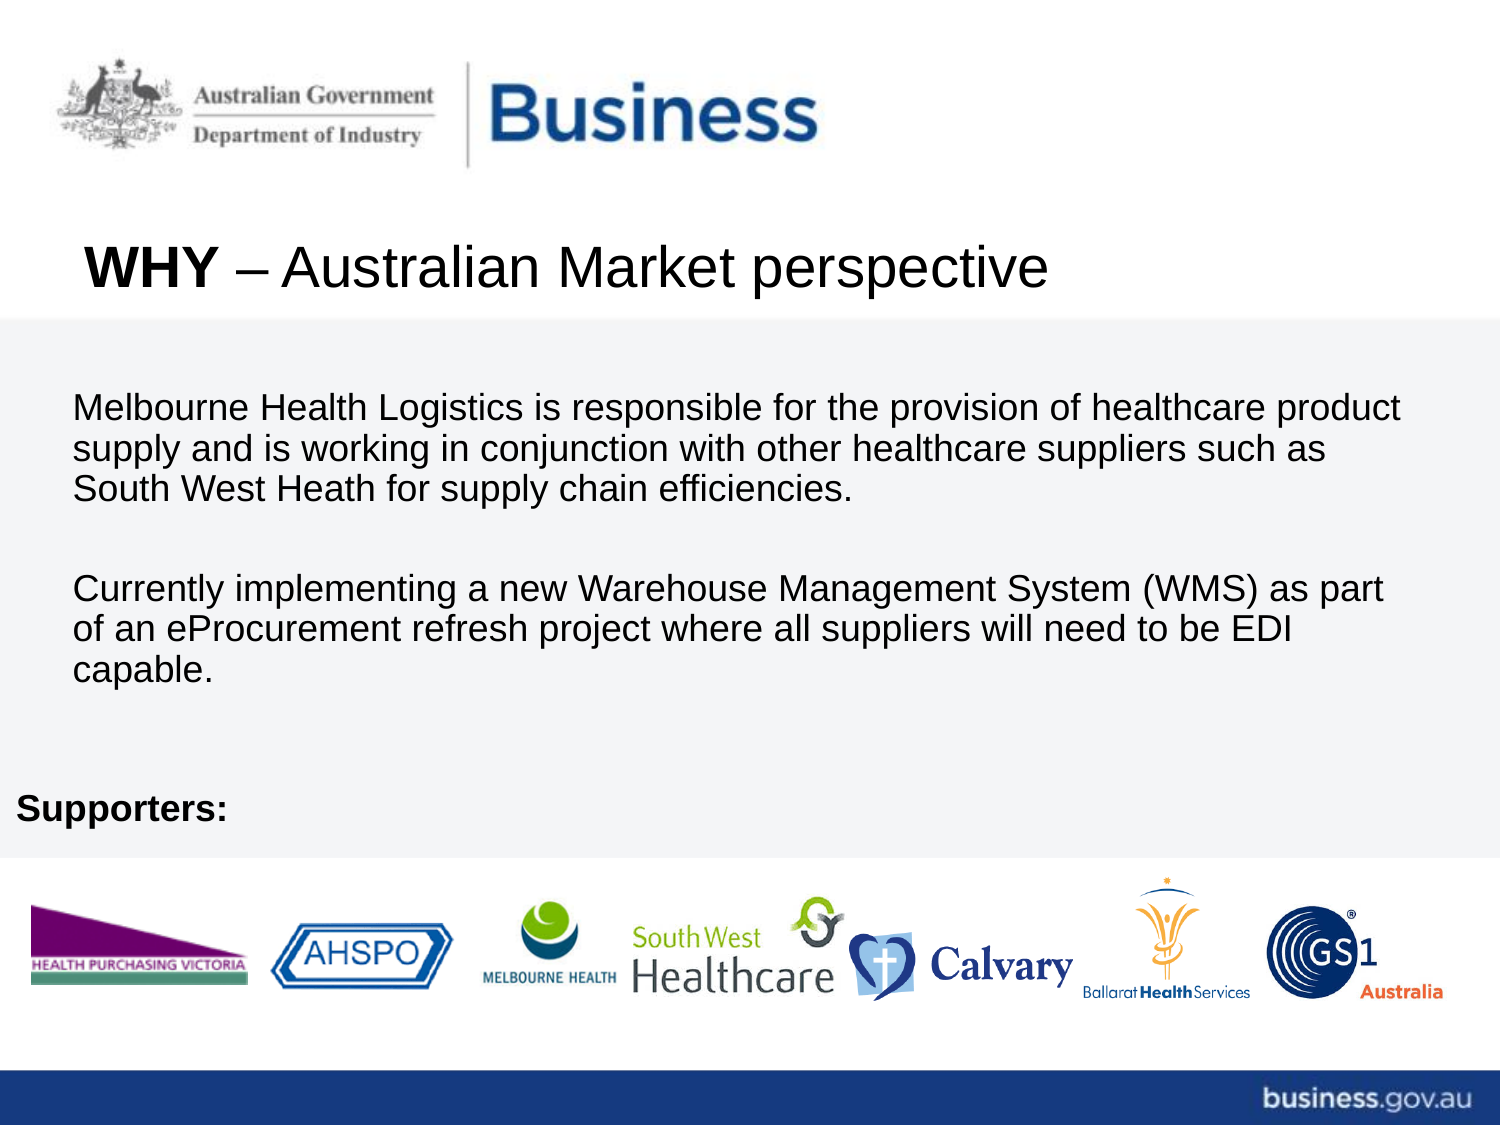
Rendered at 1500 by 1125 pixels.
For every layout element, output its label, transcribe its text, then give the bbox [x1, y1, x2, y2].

picture [0, 1071, 1500, 1125]
picture [269, 874, 1462, 1006]
text_box WHY – Australian Market perspective [69, 221, 1409, 307]
picture [30, 904, 248, 986]
text_box Melbourne Health Logistics is responsible for the provision of healthcare product supply and is working in conjunction with other healthcare suppliers such as South West Heath for supply chain efficiencies. Currently implementing a new Warehouse Management System (WMS) as part of an eProcurement refresh project where all suppliers will need to be EDI capable. [61, 348, 1417, 857]
text_box Supporters: [1, 776, 302, 837]
text_box [0, 857, 1500, 1071]
picture [0, 0, 1500, 857]
